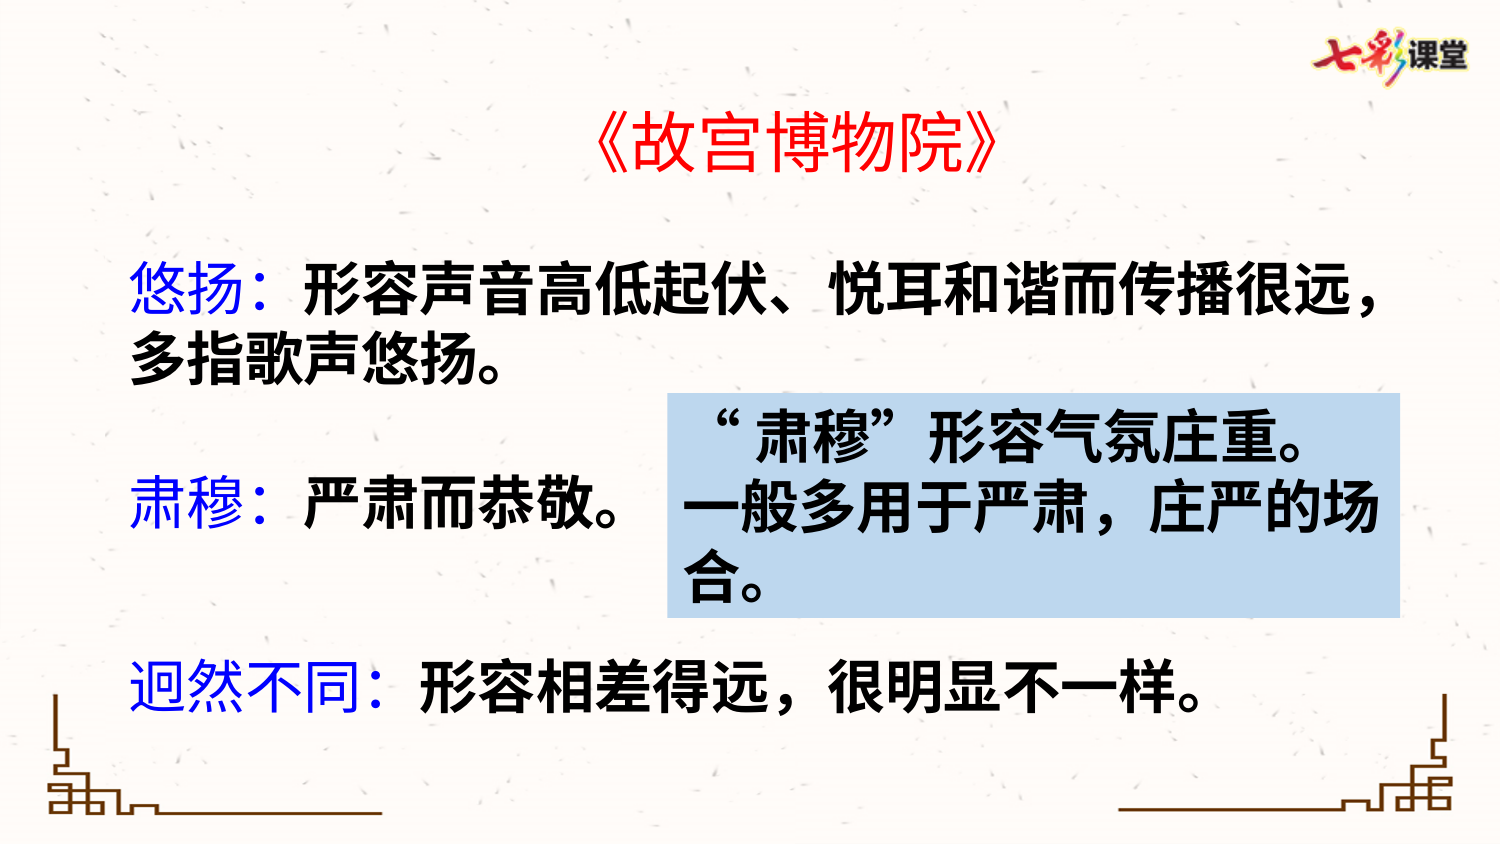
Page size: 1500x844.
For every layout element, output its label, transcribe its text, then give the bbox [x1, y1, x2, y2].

text_box 迥然不同：形容相差得远，很明显不一样。 [113, 635, 1223, 728]
picture [0, 0, 1500, 844]
text_box “肃穆”形容气氛庄重。一般多用于严肃，庄严的场合。 [667, 393, 1401, 618]
text_box 悠扬：形容声音高低起伏、悦耳和谐而传播很远，多指歌声悠扬。 [113, 244, 1433, 400]
text_box 《故宫博物院》 [549, 93, 1046, 188]
text_box 肃穆：严肃而恭敬。 [113, 458, 667, 544]
